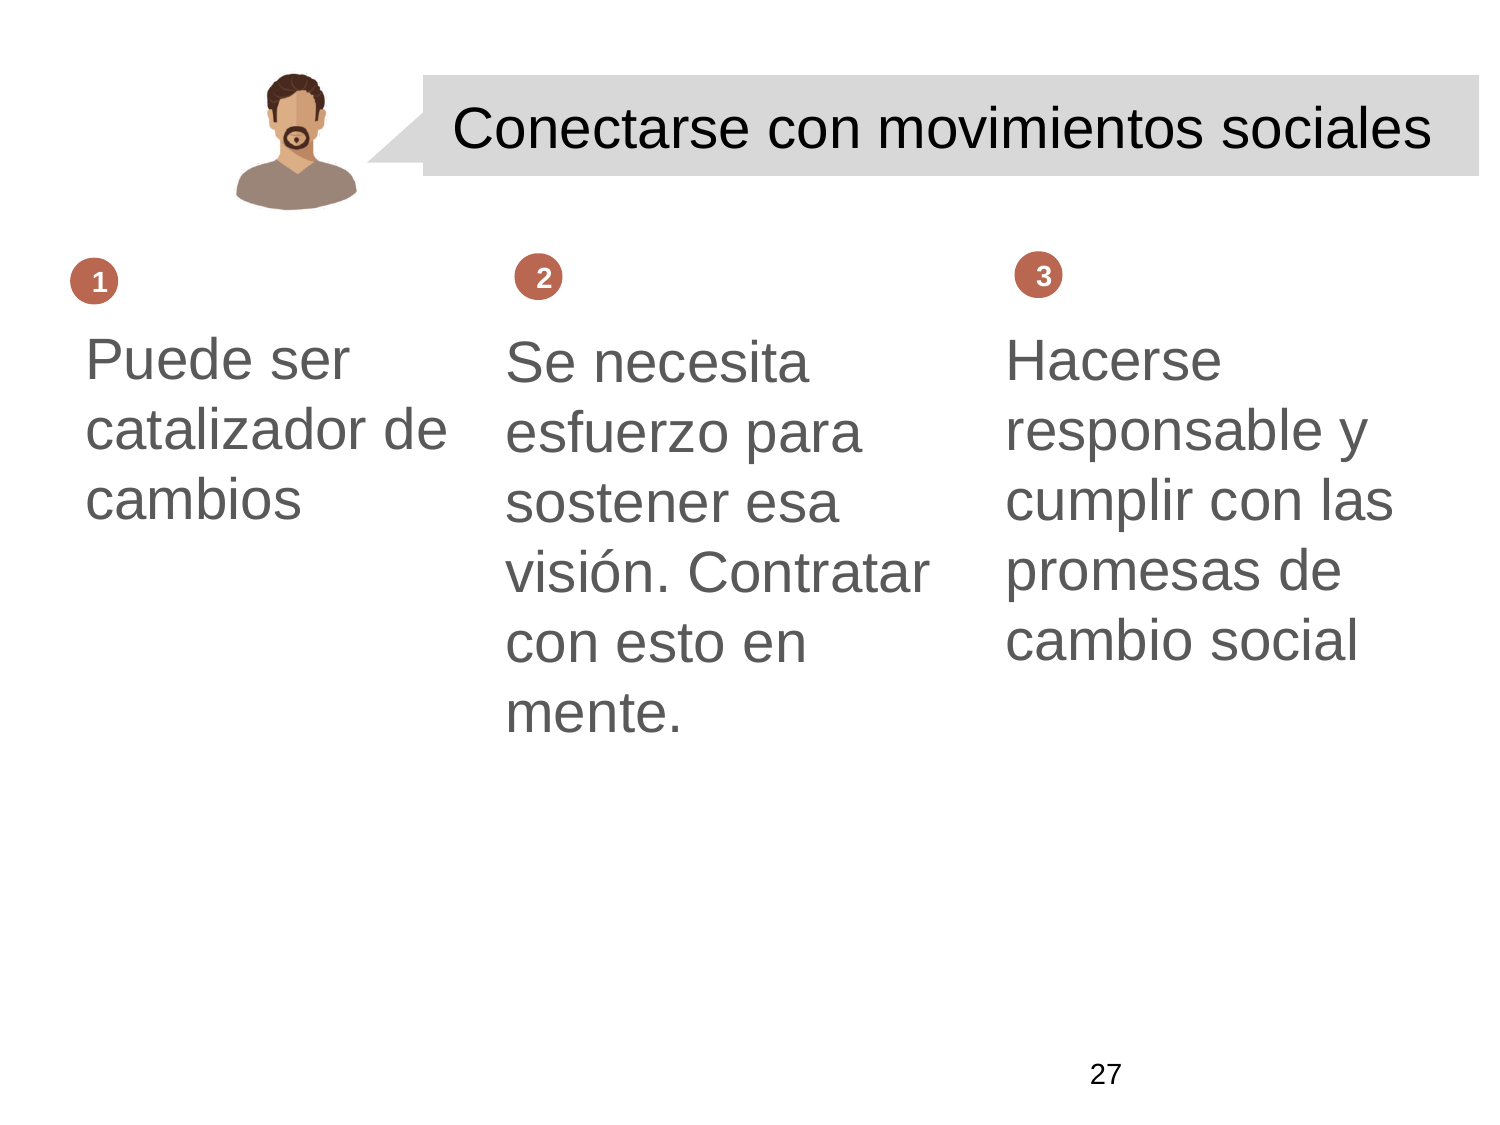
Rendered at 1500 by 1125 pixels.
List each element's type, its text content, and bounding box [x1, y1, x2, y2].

text_box Hacerse responsable y cumplir con las promesas de cambio social [990, 314, 1488, 711]
slide_number ‹#› [1074, 1042, 1425, 1103]
text_box 1 [70, 257, 119, 305]
text_box Se necesita esfuerzo para sostener esa visión. Contratar con esto en mente. [490, 316, 988, 761]
text_box 3 [1014, 251, 1063, 298]
text_box Puede ser catalizador de cambios [70, 313, 496, 541]
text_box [380, 74, 1480, 177]
text_box 2 [514, 253, 563, 300]
picture [221, 51, 377, 224]
